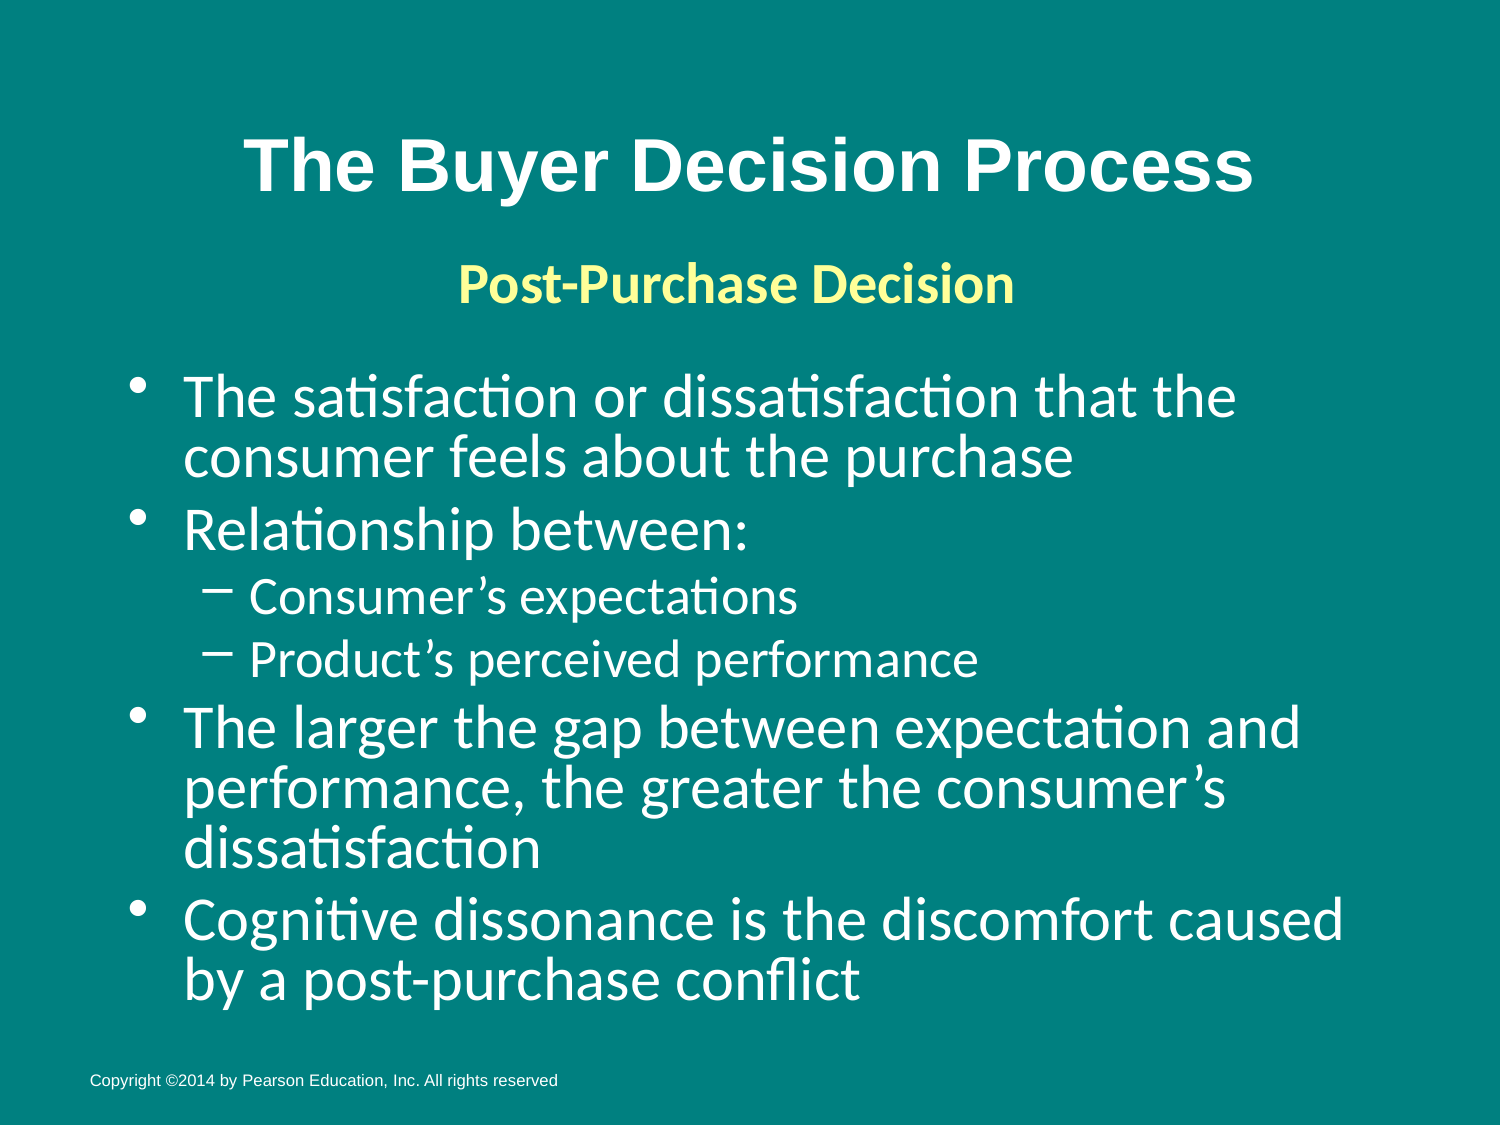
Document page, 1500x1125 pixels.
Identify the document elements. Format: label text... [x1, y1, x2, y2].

list The satisfaction or dissatisfaction that the consumer feels about the purchase Relationship between: Consumer’s expectations Product’s perceived performance The larger the gap between expectation and performance, the greater the consumer’s dissatisfaction Cognitive dissonance is the discomfort caused by a post-purchase conflict [112, 362, 1388, 1038]
text_box Copyright ©2014 by Pearson Education, Inc. All rights reserved [74, 1062, 825, 1098]
title The Buyer Decision Process [112, 37, 1388, 226]
list Post-Purchase Decision [149, 237, 1326, 301]
